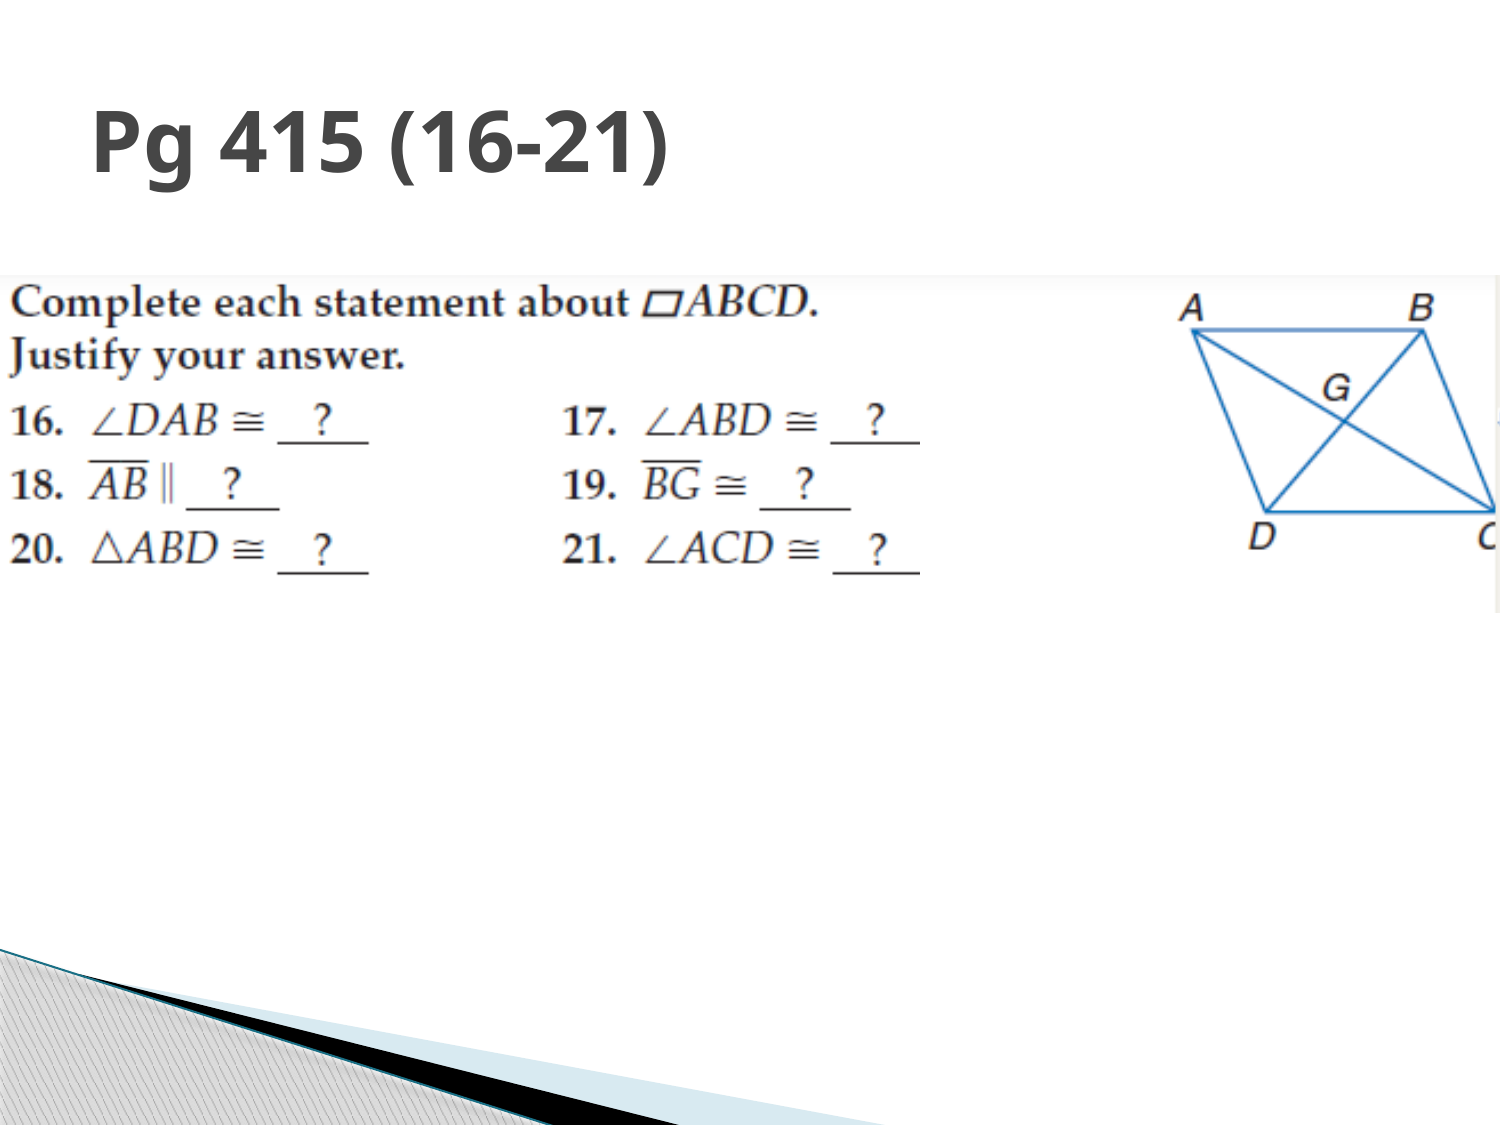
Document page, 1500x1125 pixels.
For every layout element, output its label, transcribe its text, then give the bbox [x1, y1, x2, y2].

title Pg 415 (16-21) [75, 45, 1425, 233]
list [0, 274, 1500, 613]
